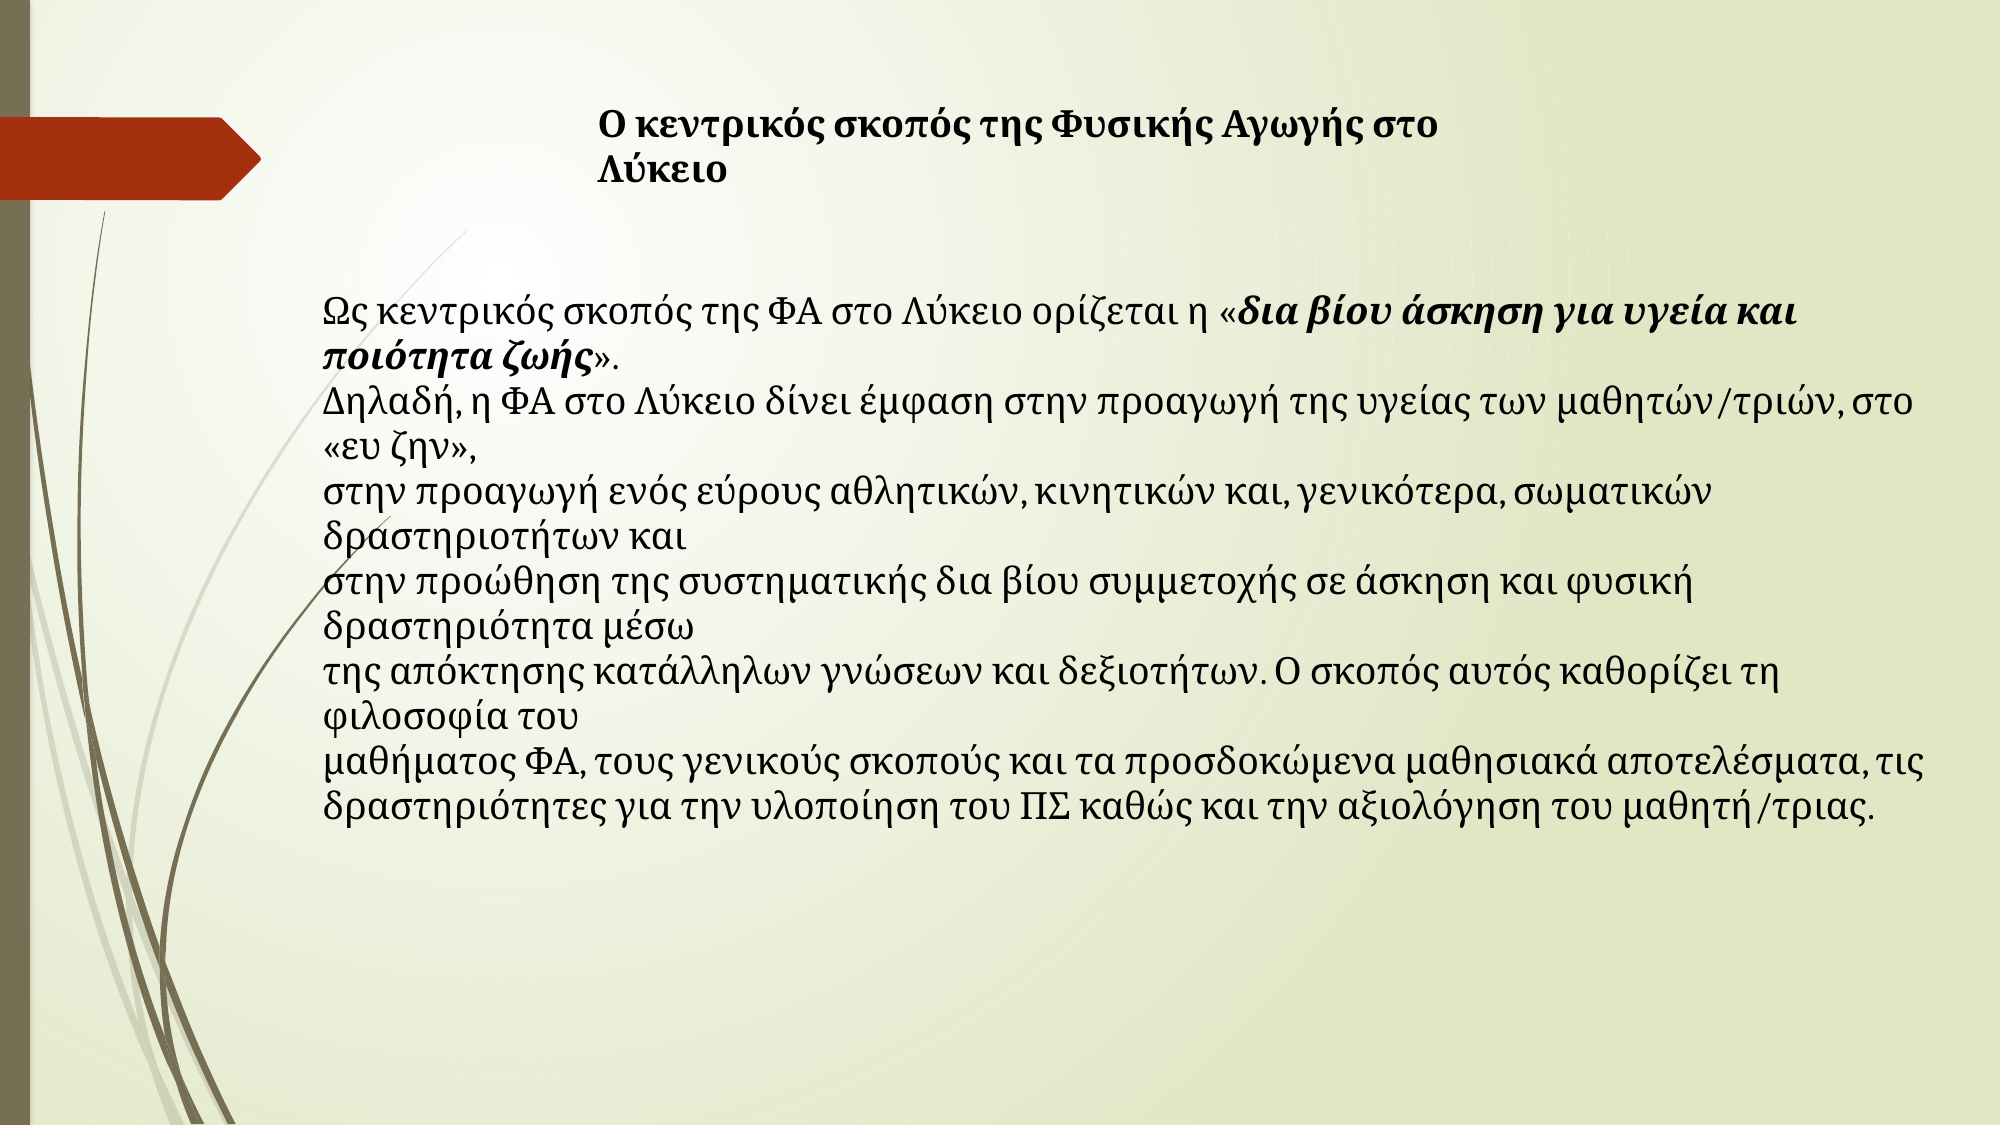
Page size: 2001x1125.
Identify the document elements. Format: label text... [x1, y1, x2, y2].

text_box Ο κεντρικός σκοπός της Φυσικής Αγωγής στο Λύκειο [582, 93, 1583, 198]
text_box Ως κεντρικός σκοπός της ΦΑ στο Λύκειο ορίζεται η «δια βίου άσκηση για υγεία και ποιότητα ζωής». Δηλαδή, η ΦΑ στο Λύκειο δίνει έμφαση στην προαγωγή της υγείας των μαθητών/τριών, στο «ευ ζην», στην προαγωγή ενός εύρους αθλητικών, κινητικών και, γενικότερα, σωματικών δραστηριοτήτων και στην προώθηση της συστηματικής δια βίου συμμετοχής σε άσκηση και φυσική δραστηριότητα μέσω της απόκτησης κατάλληλων γνώσεων και δεξιοτήτων. Ο σκοπός αυτός καθορίζει τη φιλοσοφία του μαθήματος ΦΑ, τους γενικούς σκοπούς και τα προσδοκώμενα μαθησιακά αποτελέσματα, τις δραστηριότητες για την υλοποίηση του ΠΣ καθώς και την αξιολόγηση του μαθητή/τριας. [307, 280, 1985, 835]
